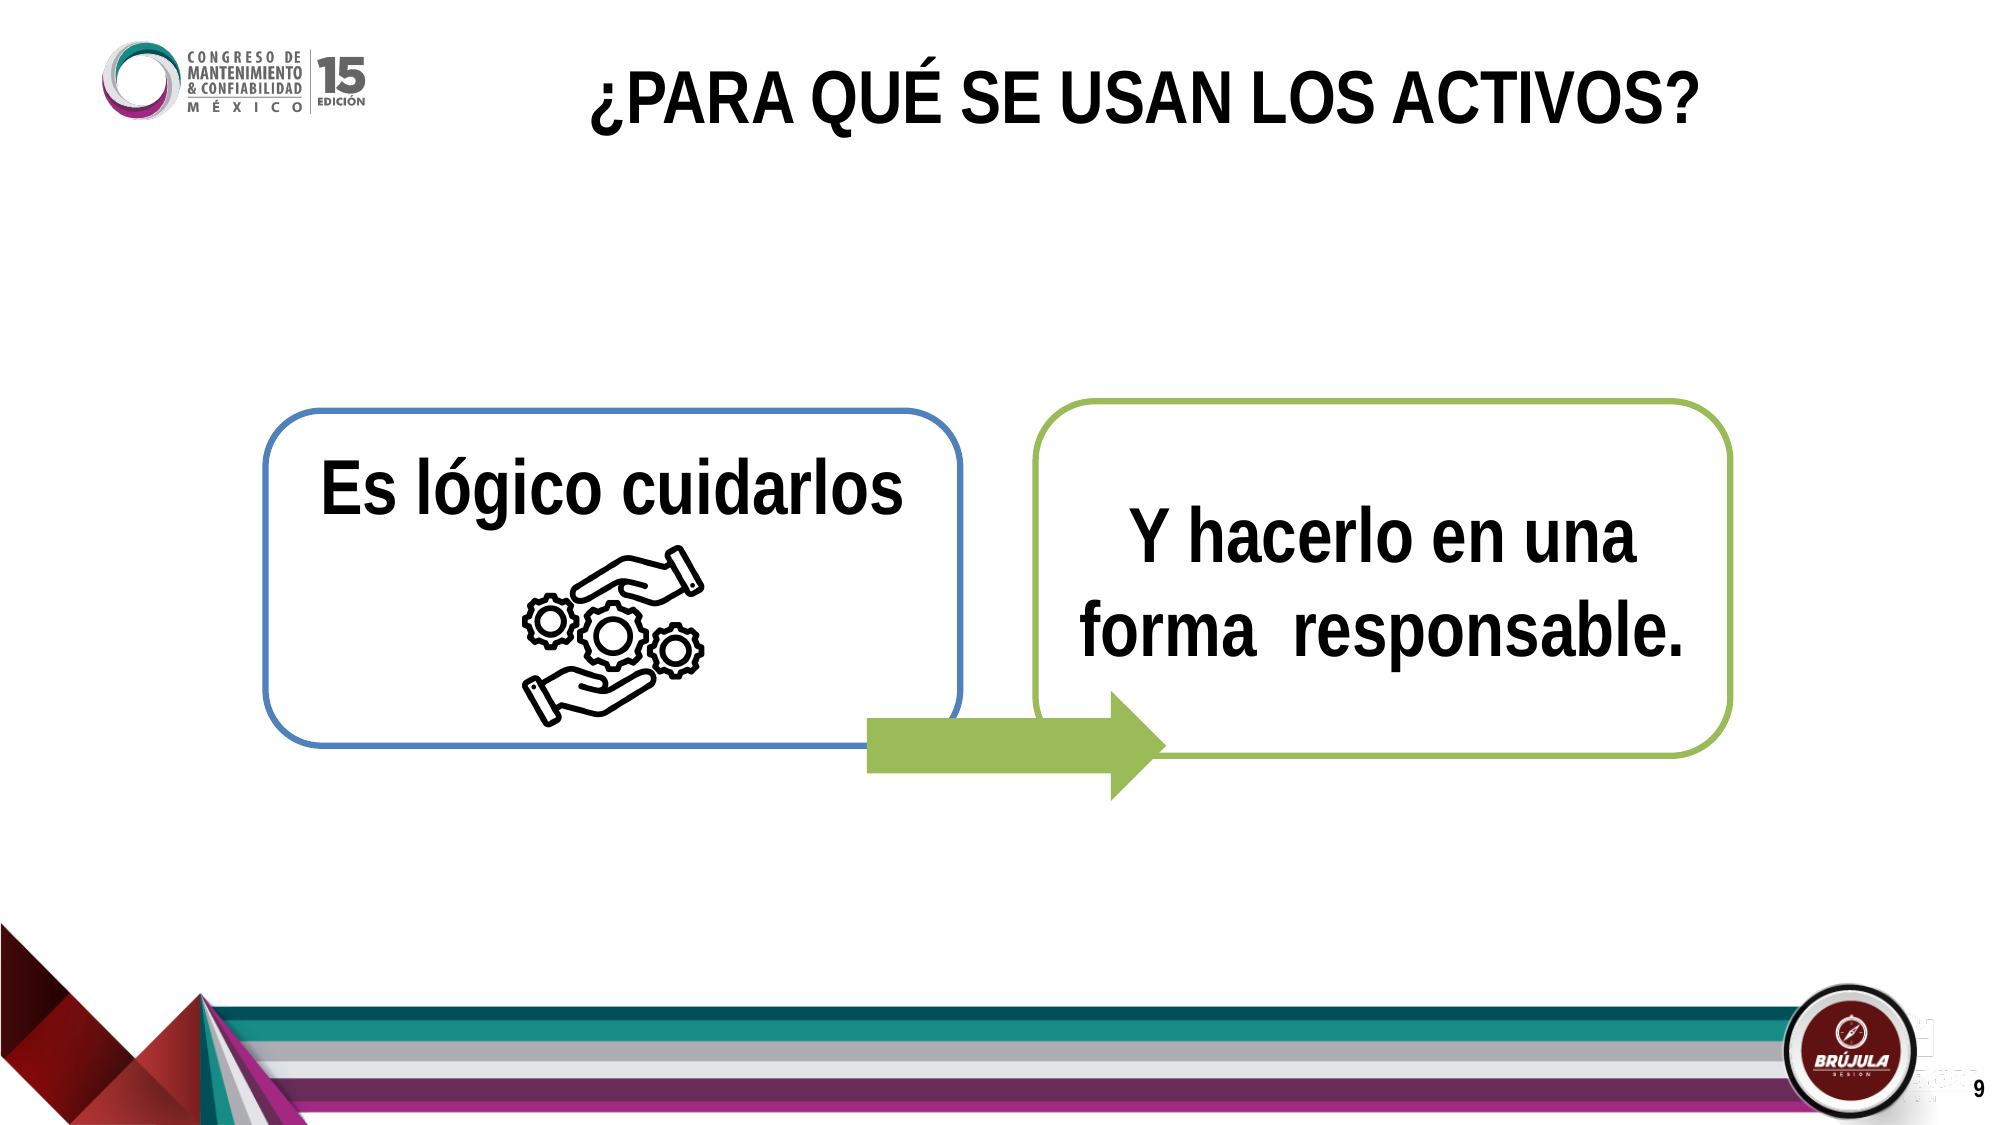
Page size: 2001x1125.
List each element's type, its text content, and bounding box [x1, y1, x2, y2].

picture [0, 923, 1977, 1125]
title ¿PARA QUÉ SE USAN LOS ACTIVOS? [399, 20, 1893, 179]
text_box [865, 688, 1168, 804]
text_box Es lógico cuidarlos [264, 409, 962, 747]
slide_number 9 [1550, 1065, 2000, 1125]
text_box Y hacerlo en una forma responsable. [1034, 400, 1732, 757]
picture [493, 540, 733, 732]
picture [101, 41, 366, 120]
